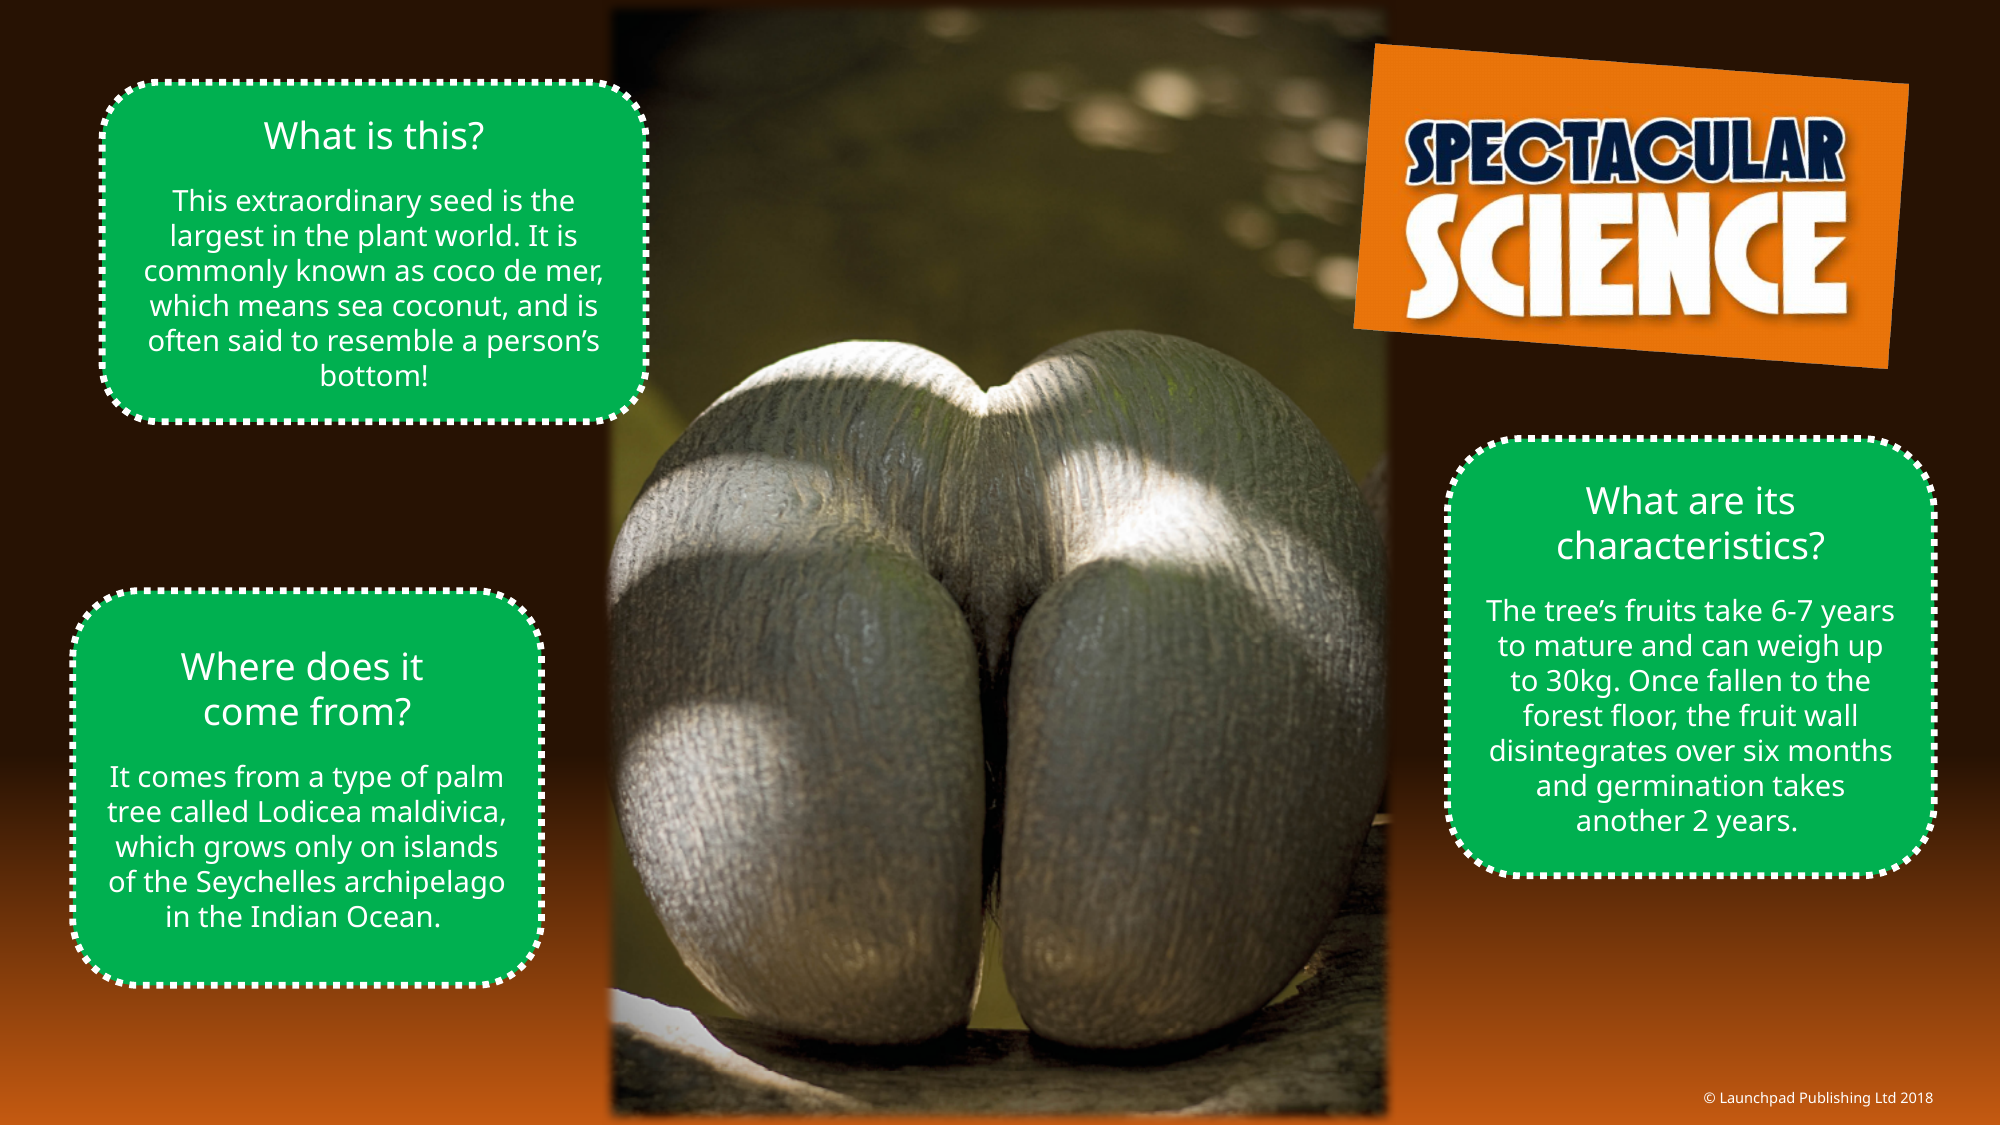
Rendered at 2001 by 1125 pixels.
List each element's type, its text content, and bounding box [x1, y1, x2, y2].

text_box What is this? This extraordinary seed is the largest in the plant world. It is commonly known as coco de mer, which means sea coconut, and is often said to resemble a person’s bottom! [101, 81, 602, 423]
text_box © Launchpad Publishing Ltd 2018 [1688, 1081, 1949, 1114]
picture [602, 0, 1909, 1125]
text_box What are its characteristics? The tree’s fruits take 6-7 years to mature and can weigh up to 30kg. Once fallen to the forest floor, the fruit wall disintegrates over six months and germination takes another 2 years. [1446, 437, 1936, 877]
text_box Where does it come from? It comes from a type of palm tree called Lodicea maldivica, which grows only on islands of the Seychelles archipelago in the Indian Ocean. [71, 589, 543, 987]
